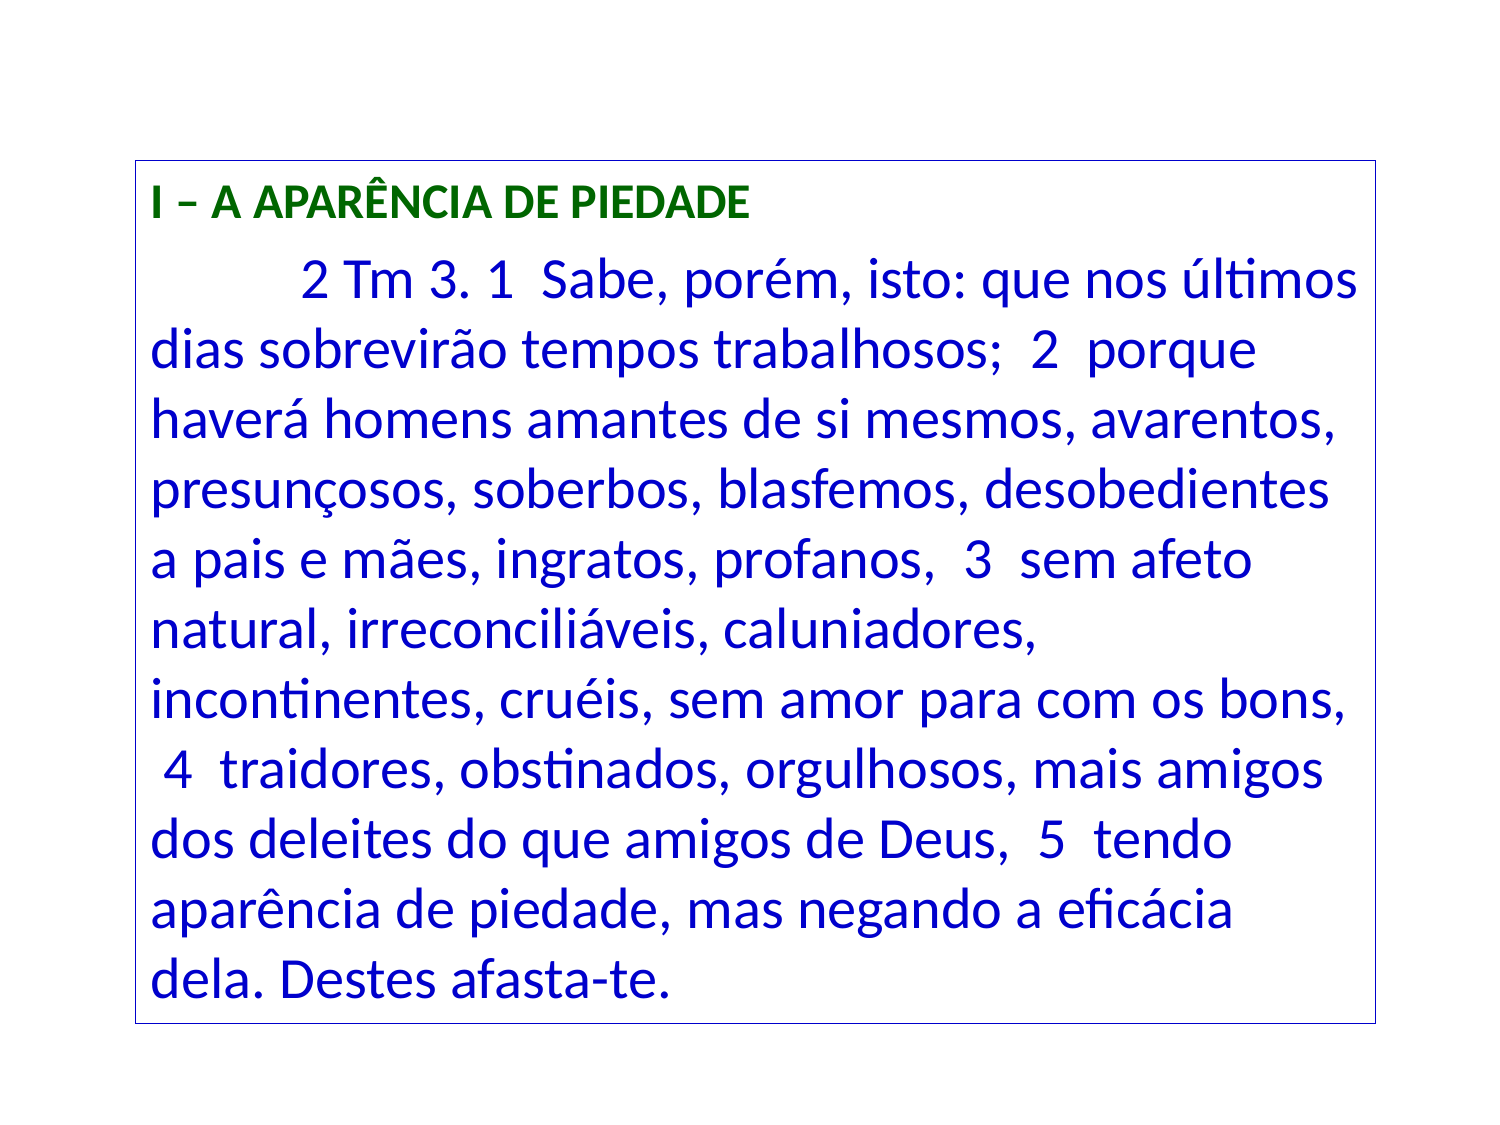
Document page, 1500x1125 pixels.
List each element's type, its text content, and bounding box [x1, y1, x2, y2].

list I – A APARÊNCIA DE PIEDADE 2 Tm 3. 1 Sabe, porém, isto: que nos últimos dias sobrevirão tempos trabalhosos; 2 porque haverá homens amantes de si mesmos, avarentos, presunçosos, soberbos, blasfemos, desobedientes a pais e mães, ingratos, profanos, 3 sem afeto natural, irreconciliáveis, caluniadores, incontinentes, cruéis, sem amor para com os bons, 4 traidores, obstinados, orgulhosos, mais amigos dos deleites do que amigos de Deus, 5 tendo aparência de piedade, mas negando a eficácia dela. Destes afasta-te. [135, 160, 1376, 1024]
